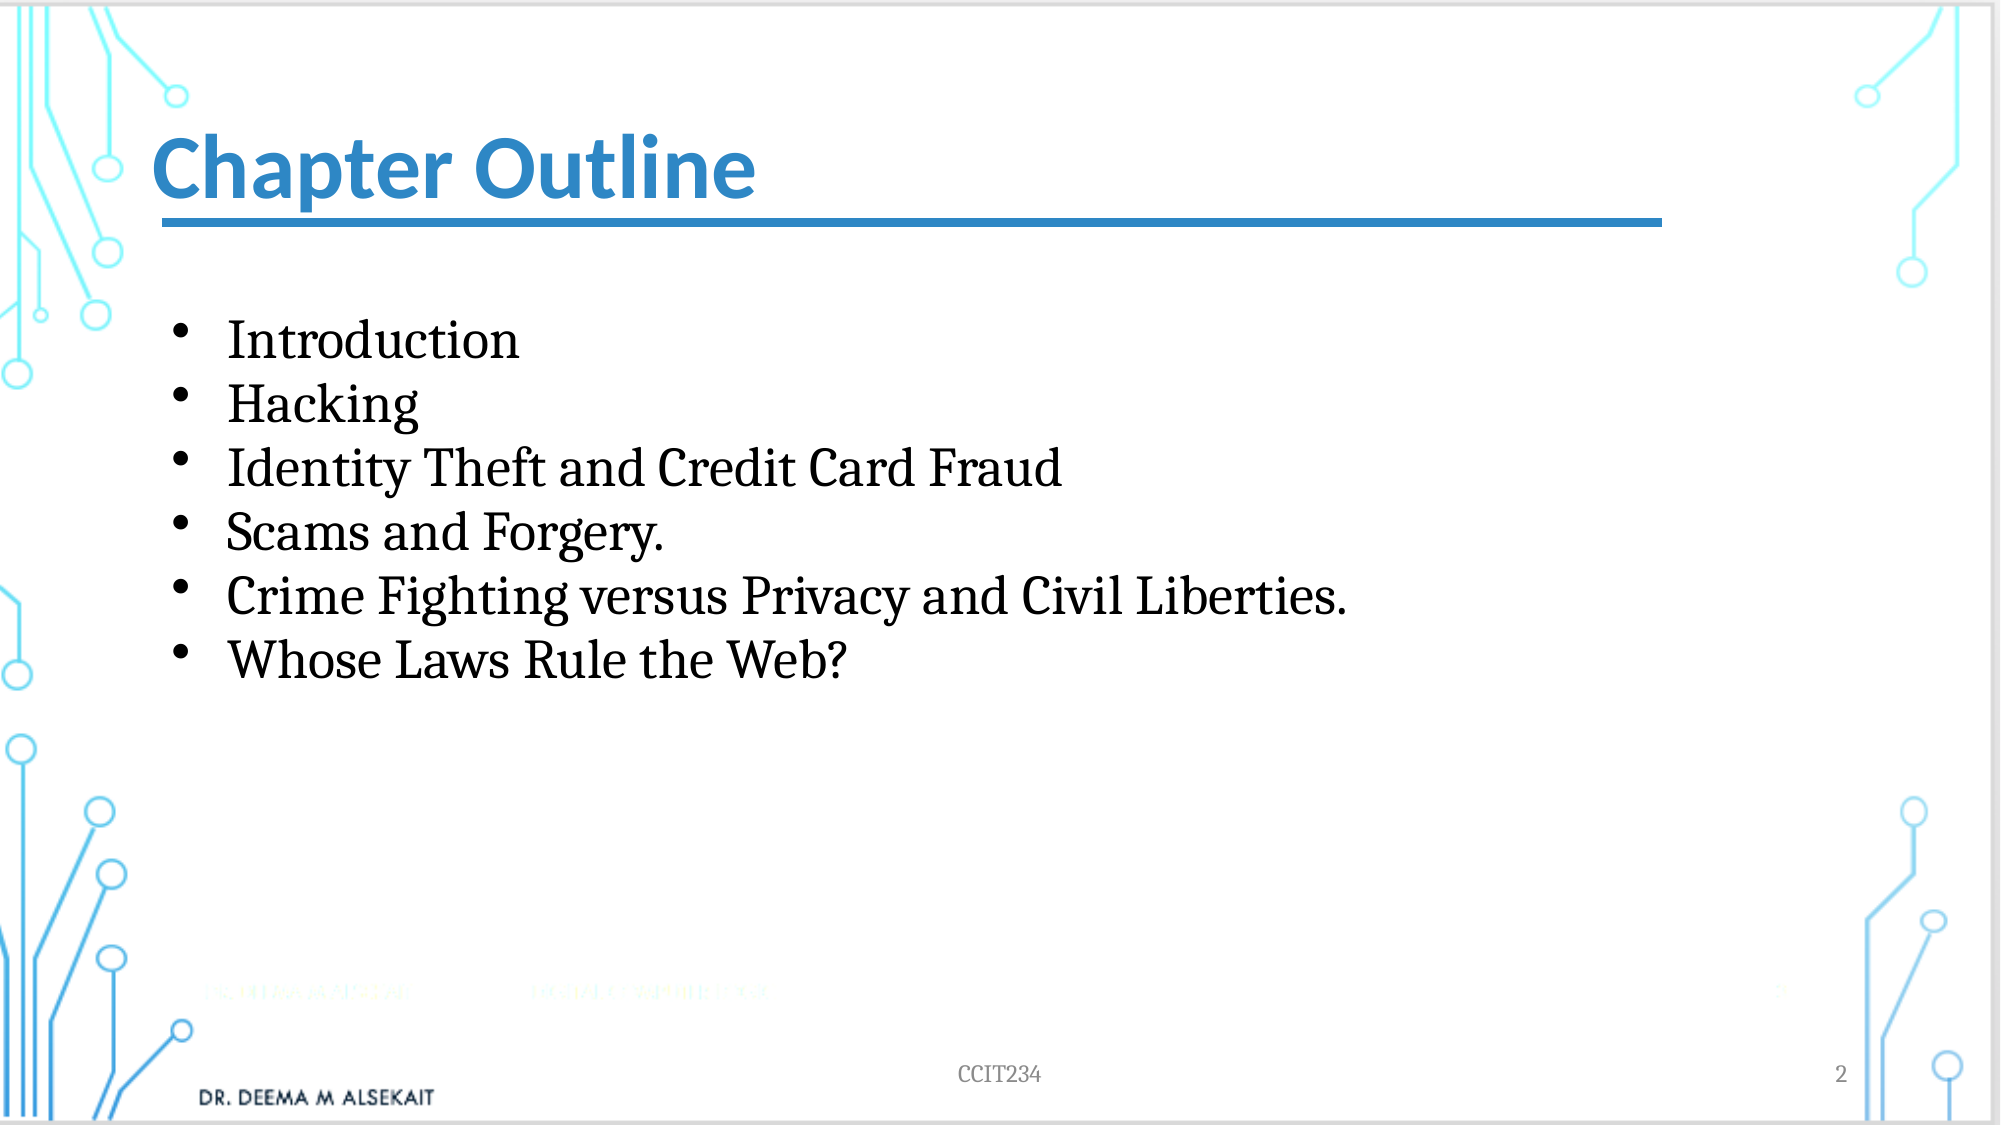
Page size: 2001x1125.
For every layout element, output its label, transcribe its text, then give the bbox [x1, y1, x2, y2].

slide_number 2 [1412, 1042, 1863, 1103]
footer CCIT234 [662, 1042, 1338, 1103]
list Introduction Hacking Identity Theft and Credit Card Fraud Scams and Forgery. Crime Fighting versus Privacy and Civil Liberties. Whose Laws Rule the Web? [137, 299, 1863, 1014]
title Chapter Outline [137, 59, 1863, 278]
picture [0, 0, 2001, 1125]
